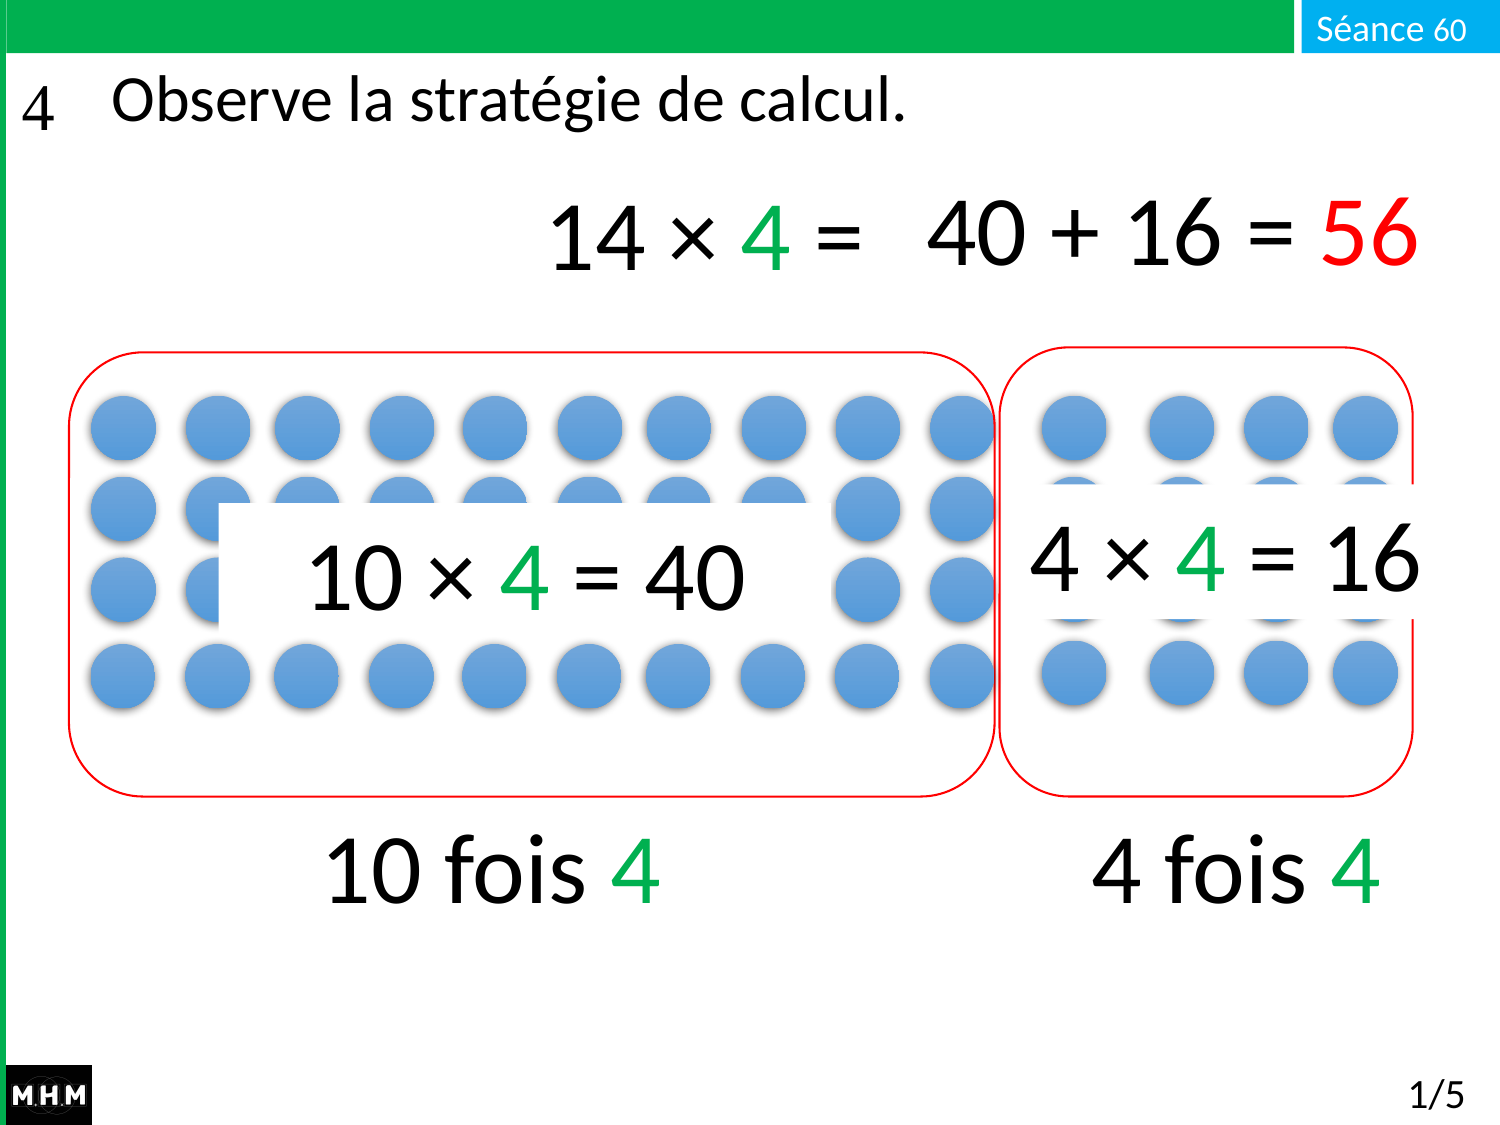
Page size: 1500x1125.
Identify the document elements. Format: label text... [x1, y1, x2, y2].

text_box [557, 643, 622, 709]
text_box [90, 643, 156, 709]
text_box [1149, 640, 1214, 705]
text_box [998, 346, 1414, 796]
text_box [369, 643, 434, 709]
text_box [1042, 640, 1107, 705]
text_box 4 fois 4 [1019, 796, 1476, 932]
text_box 10 fois 4 [274, 798, 731, 932]
text_box [67, 351, 996, 798]
text_box [1333, 640, 1398, 705]
text_box 14 × 4 = … [15, 163, 1485, 298]
text_box 4 × 4 = 16 [1008, 484, 1444, 620]
text_box [834, 643, 900, 709]
text_box [185, 643, 250, 709]
title Observe la stratégie de calcul. [96, 57, 1391, 144]
text_box 40 + 16 = 56 [867, 158, 1480, 293]
text_box [929, 643, 995, 709]
text_box [740, 643, 806, 709]
picture [6, 1065, 92, 1125]
text_box 10 × 4 = 40 [218, 503, 831, 638]
text_box [646, 643, 711, 709]
text_box [1244, 640, 1309, 705]
text_box [274, 643, 339, 709]
text_box [462, 643, 527, 709]
list 1/5 [1373, 1064, 1500, 1125]
